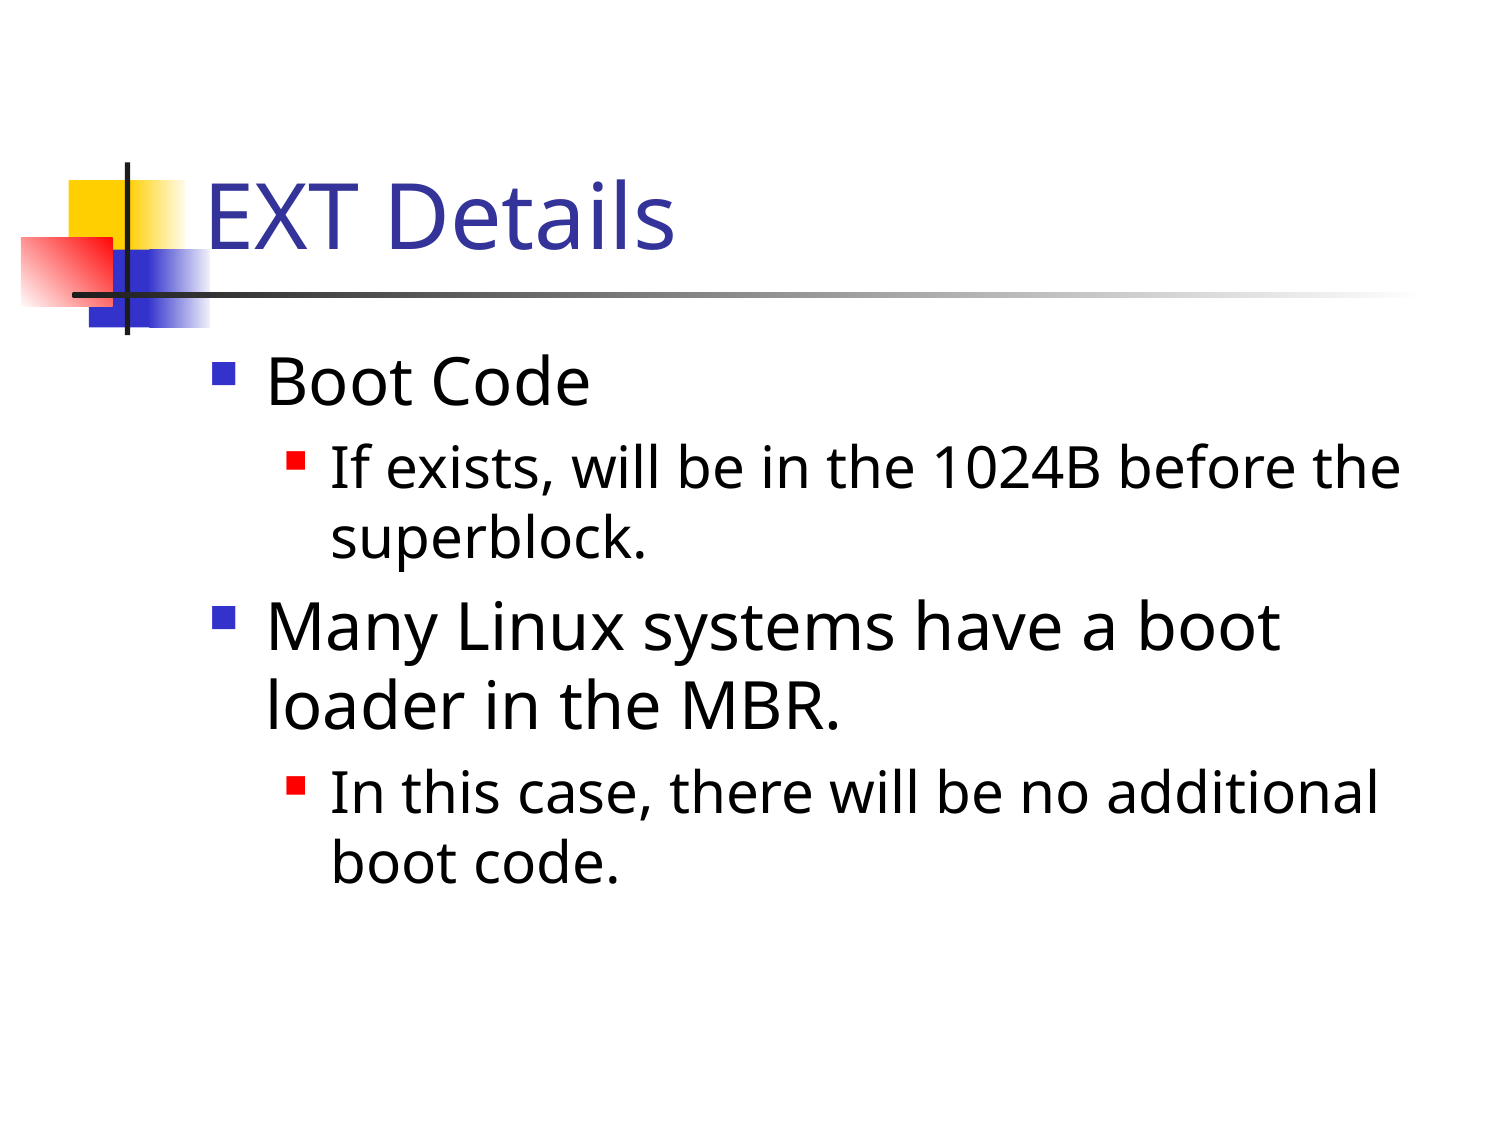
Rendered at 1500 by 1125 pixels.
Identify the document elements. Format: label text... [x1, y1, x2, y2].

list Boot Code If exists, will be in the 1024B before the superblock. Many Linux systems have a boot loader in the MBR. In this case, there will be no additional boot code. [193, 330, 1470, 1007]
title EXT Details [188, 34, 1468, 276]
